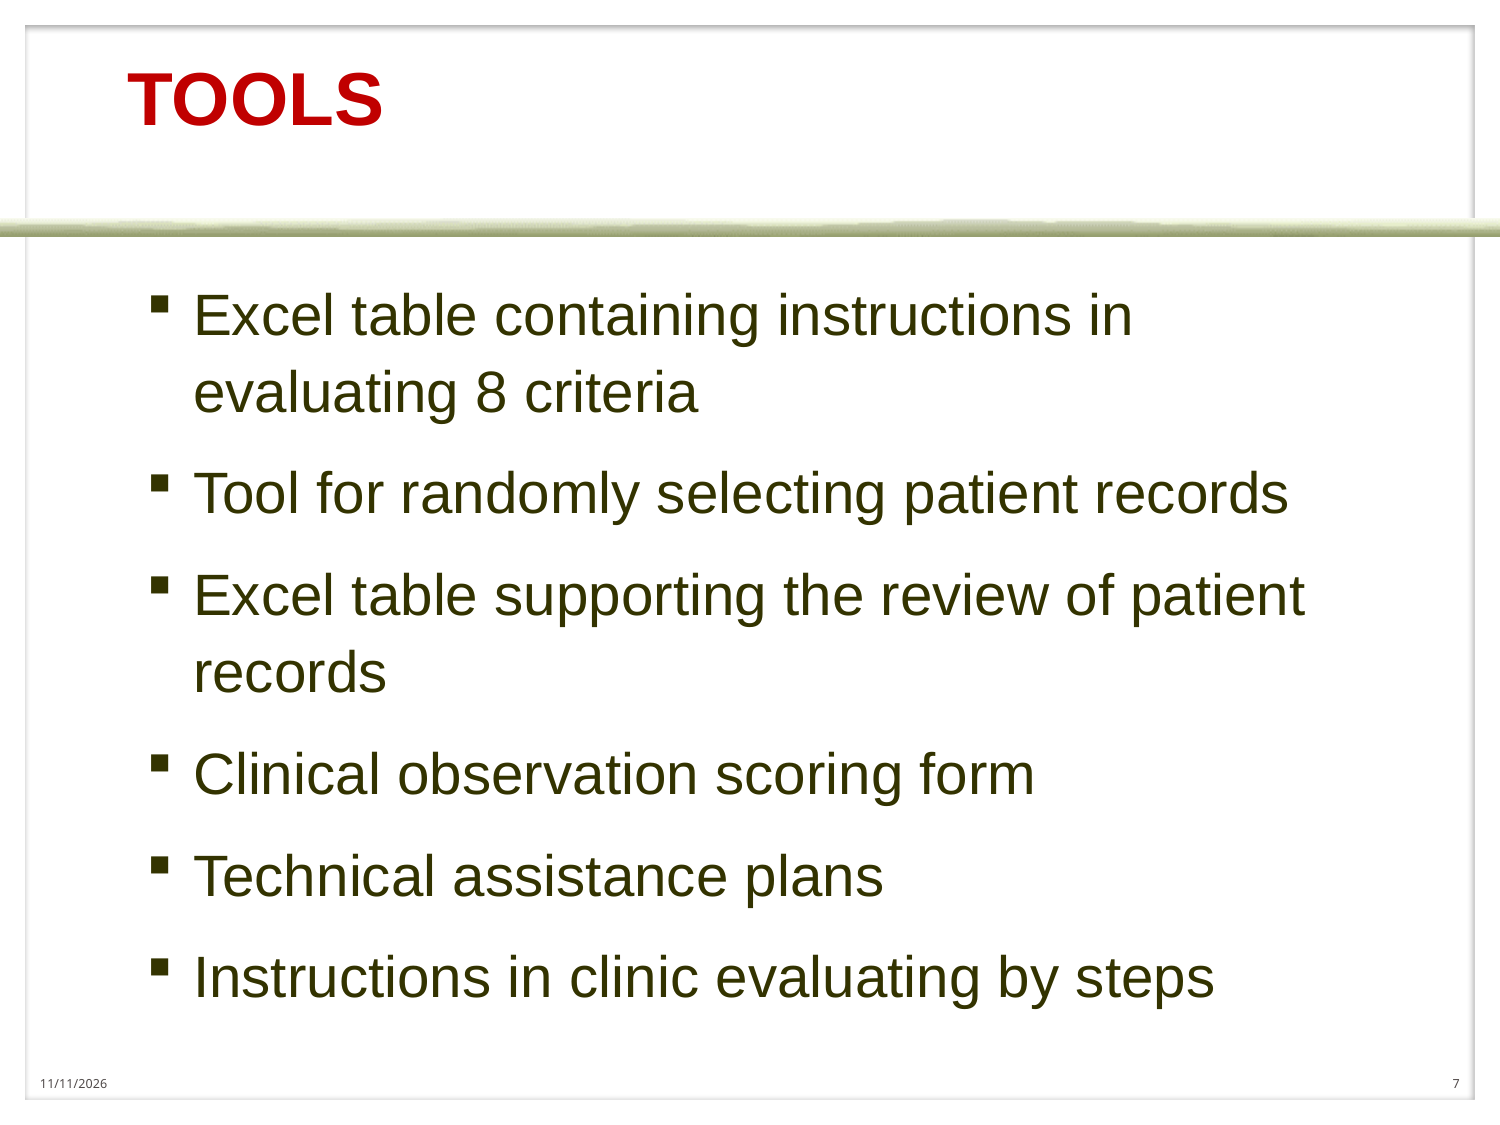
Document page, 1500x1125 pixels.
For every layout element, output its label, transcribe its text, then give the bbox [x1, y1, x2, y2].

title TOOLS [112, 42, 1388, 149]
picture [0, 218, 1500, 237]
slide_number 7 [1125, 1069, 1475, 1100]
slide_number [24, 1069, 375, 1100]
list Excel table containing instructions in evaluating 8 criteria Tool for randomly selecting patient records Excel table supporting the review of patient records Clinical observation scoring form Technical assistance plans Instructions in clinic evaluating by steps [112, 262, 1388, 1070]
